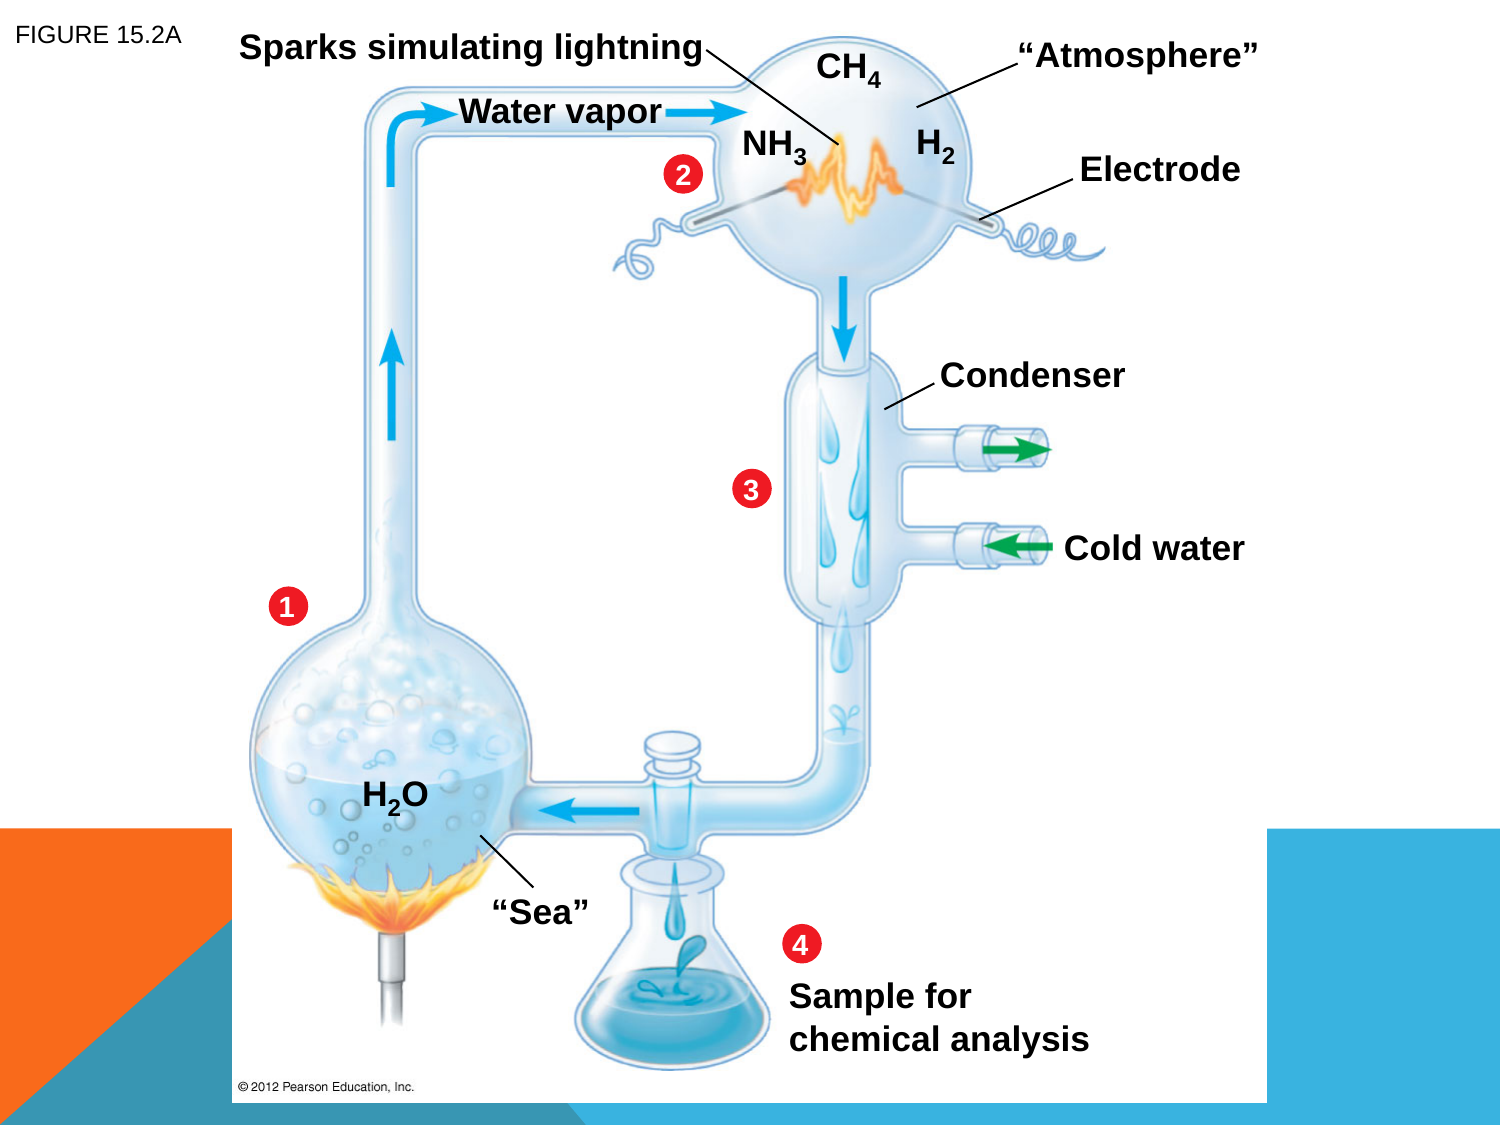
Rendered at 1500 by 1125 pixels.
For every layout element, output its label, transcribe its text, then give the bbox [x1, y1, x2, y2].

picture [232, 22, 1268, 1103]
title Figure 15.2A [0, 8, 325, 59]
